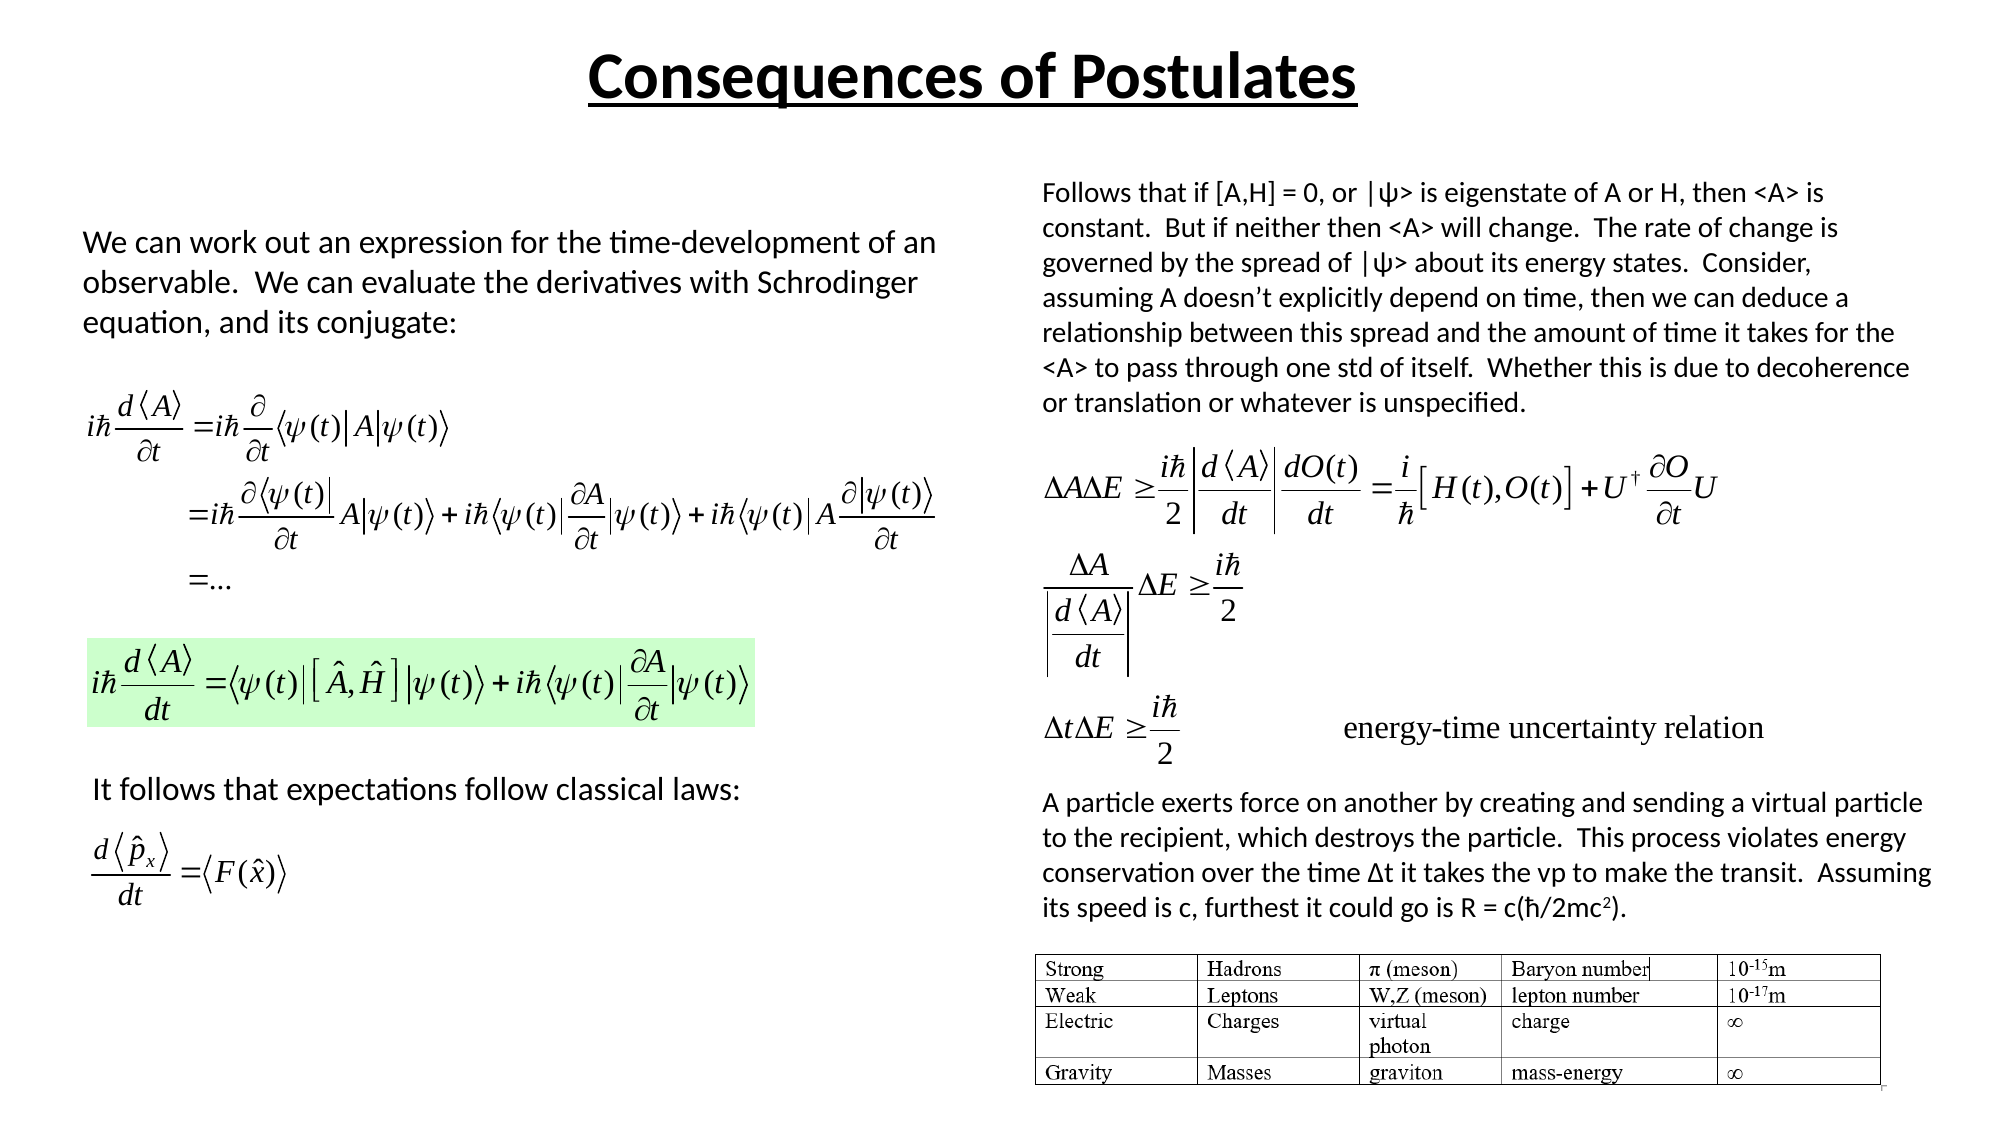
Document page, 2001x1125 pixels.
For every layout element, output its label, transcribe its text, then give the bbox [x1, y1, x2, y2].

text_box A particle exerts force on another by creating and sending a virtual particle to the recipient, which destroys the particle. This process violates energy conservation over the time Δt it takes the vp to make the transit. Assuming its speed is c, furthest it could go is R = c(ħ/2mc2). [1027, 776, 1965, 931]
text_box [86, 825, 291, 913]
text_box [1038, 440, 1772, 771]
text_box We can work out an expression for the time-development of an observable. We can evaluate the derivatives with Schrodinger equation, and its conjugate: [67, 212, 956, 348]
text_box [86, 638, 755, 728]
text_box Consequences of Postulates [573, 24, 1433, 120]
picture [1027, 947, 1887, 1092]
text_box Follows that if [A,H] = 0, or |ψ> is eigenstate of A or H, then <A> is constant. But if neither then <A> will change. The rate of change is governed by the spread of |ψ> about its energy states. Consider, assuming A doesn’t explicitly depend on time, then we can deduce a relationship between this spread and the amount of time it takes for the <A> to pass through one std of itself. Whether this is due to decoherence or translation or whatever is unspecified. [1027, 166, 1940, 426]
text_box It follows that expectations follow classical laws: [77, 759, 845, 814]
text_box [82, 384, 941, 603]
